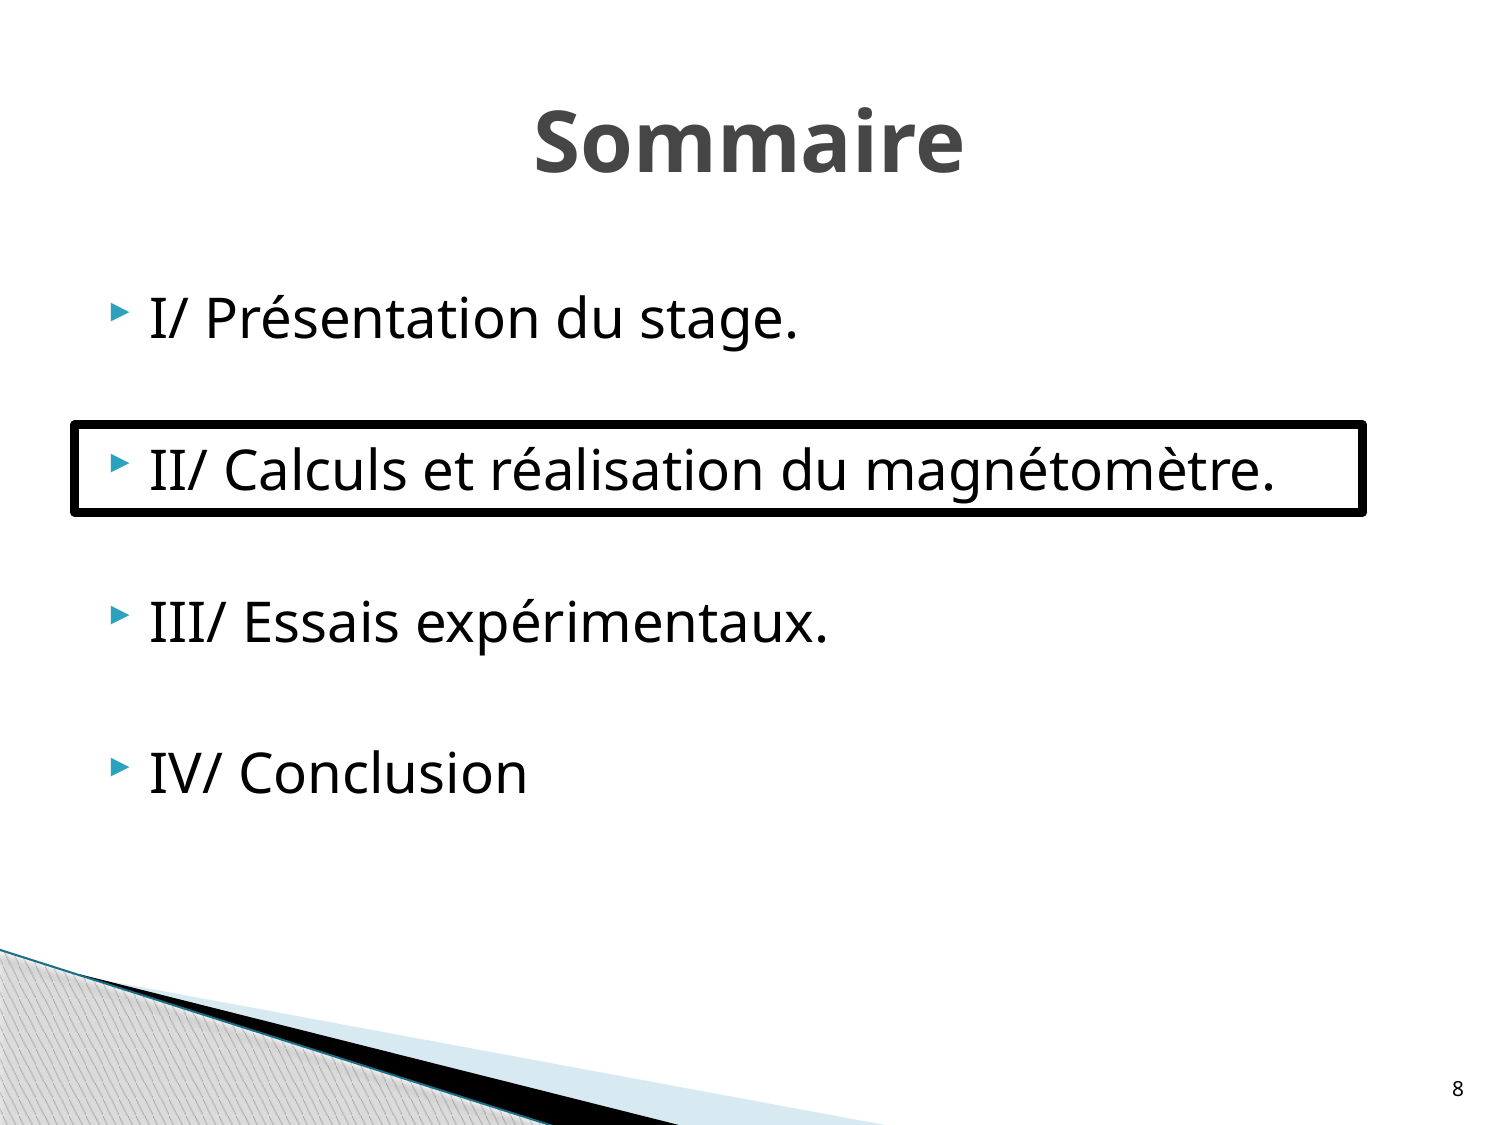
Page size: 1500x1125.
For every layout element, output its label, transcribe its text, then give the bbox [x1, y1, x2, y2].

title Sommaire [75, 45, 1425, 233]
list I/ Présentation du stage. II/ Calculs et réalisation du magnétomètre. III/ Essais expérimentaux. IV/ Conclusion [75, 275, 1425, 1018]
slide_number 8 [1418, 1051, 1479, 1112]
text_box [70, 420, 1367, 517]
